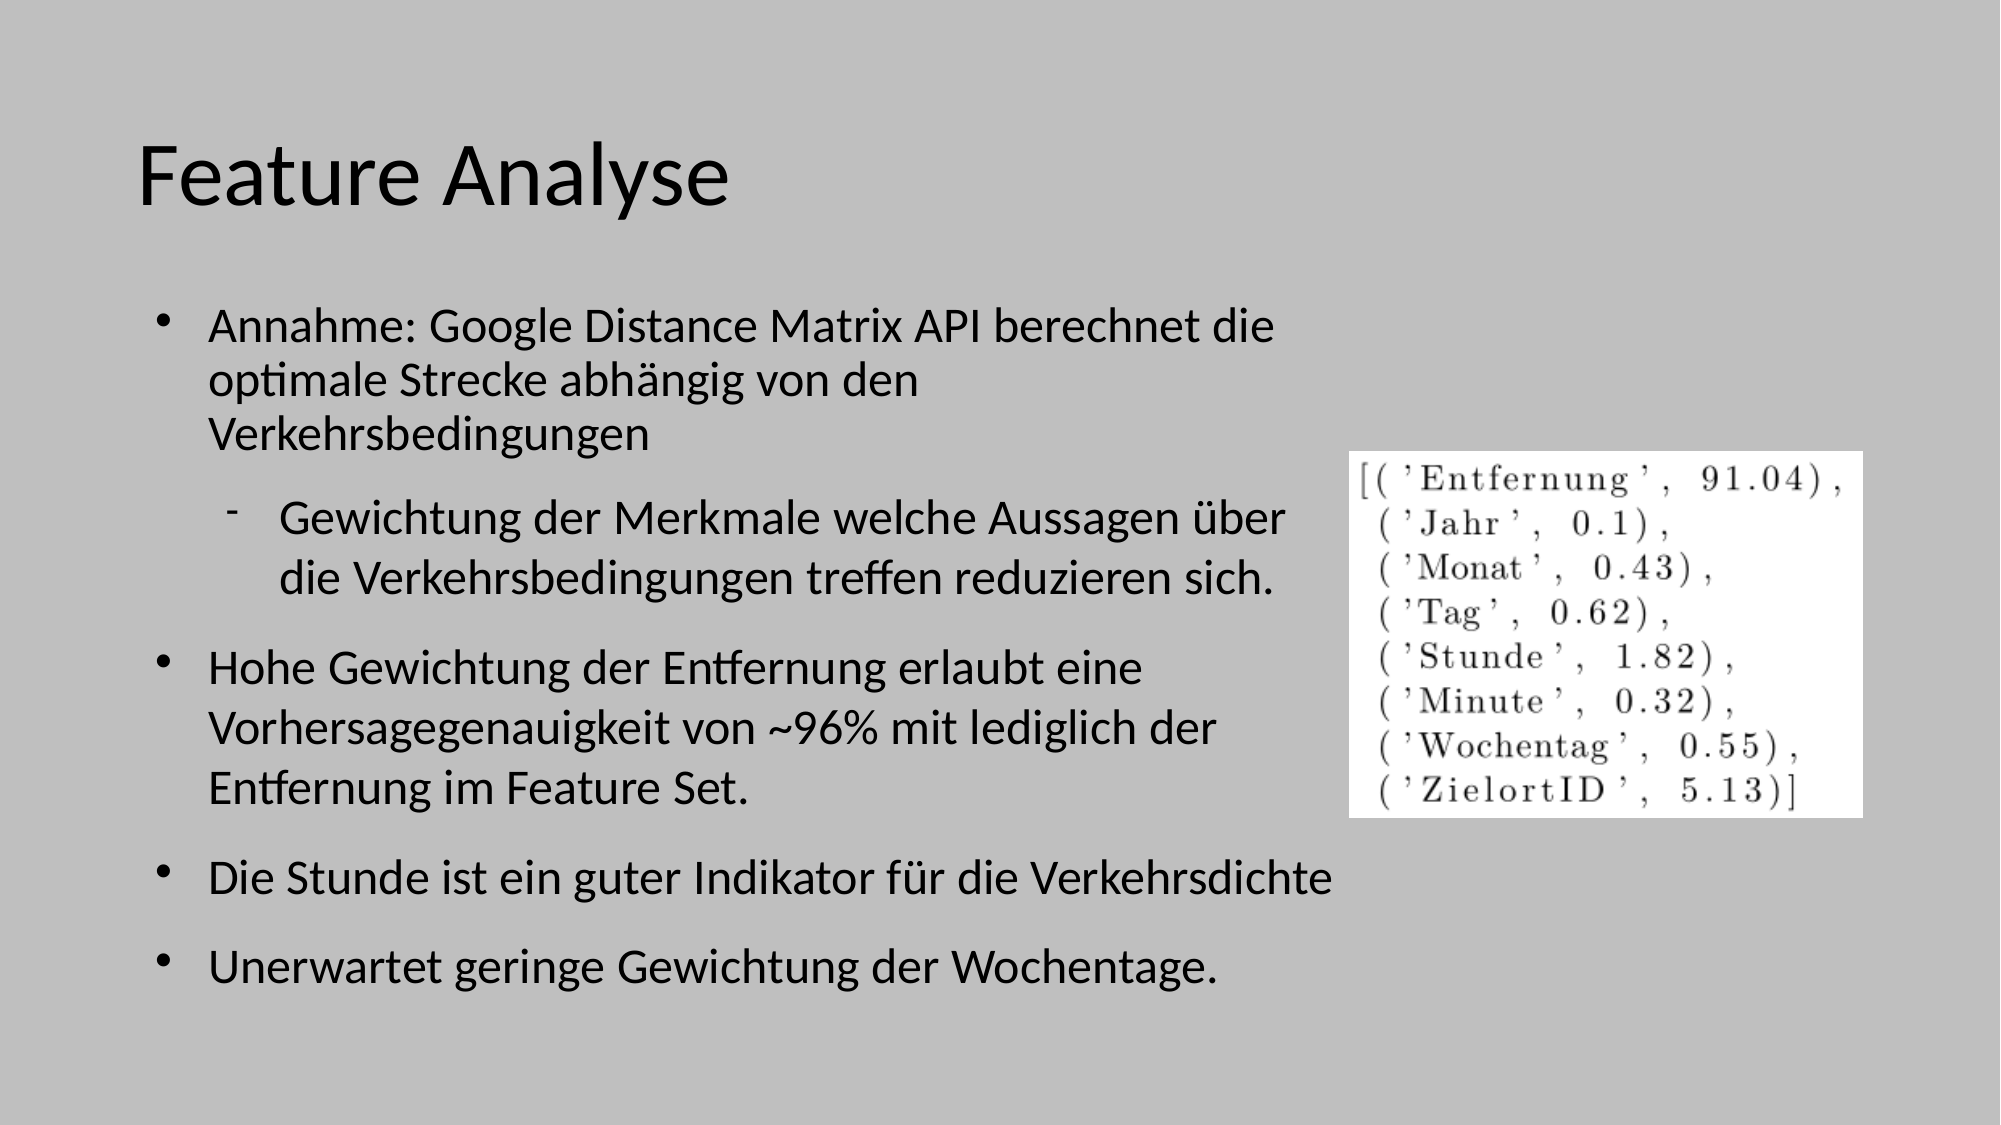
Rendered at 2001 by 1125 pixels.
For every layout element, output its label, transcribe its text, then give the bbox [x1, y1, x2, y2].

picture [1348, 451, 1863, 818]
text_box Feature Analyse [137, 59, 1863, 278]
text_box Annahme: Google Distance Matrix API berechnet die optimale Strecke abhängig von den Verkehrsbedingungen Gewichtung der Merkmale welche Aussagen über die Verkehrsbedingungen treffen reduzieren sich. Hohe Gewichtung der Entfernung erlaubt eine Vorhersagegenauigkeit von ~96% mit lediglich der Entfernung im Feature Set. Die Stunde ist ein guter Indikator für die Verkehrsdichte Unerwartet geringe Gewichtung der Wochentage. [137, 299, 1349, 1014]
